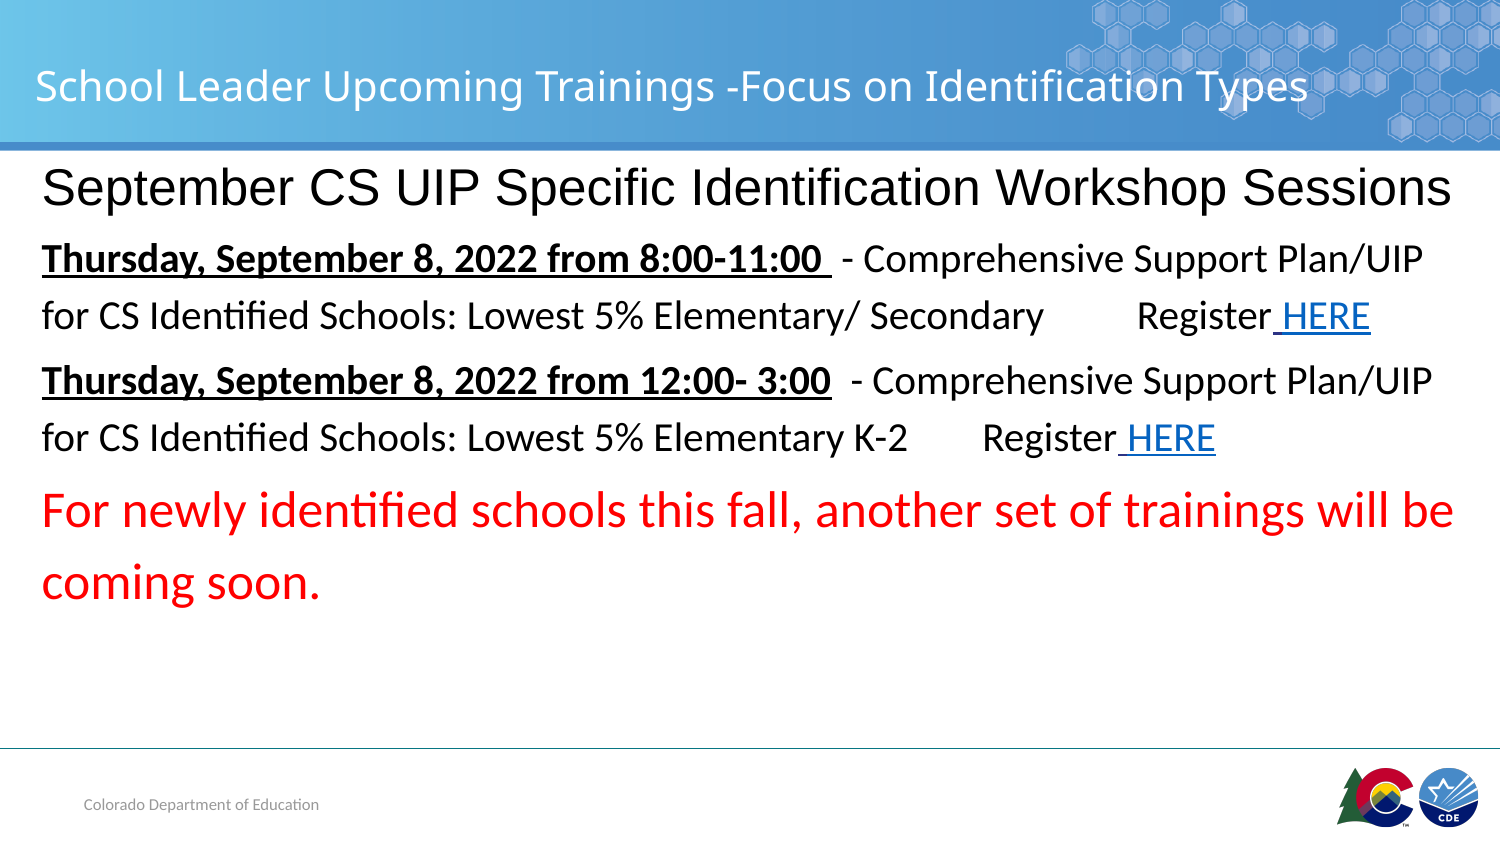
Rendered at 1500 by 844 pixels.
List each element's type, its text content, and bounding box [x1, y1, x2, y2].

picture [1336, 767, 1479, 828]
title School Leader Upcoming Trainings -Focus on Identification Types [34, 37, 1433, 132]
picture [0, 0, 1500, 151]
list September CS UIP Specific Identification Workshop Sessions Thursday, September 8, 2022 from 8:00-11:00 - Comprehensive Support Plan/UIP for CS Identified Schools: Lowest 5% Elementary/ Secondary Register HERE Thursday, September 8, 2022 from 12:00- 3:00 - Comprehensive Support Plan/UIP for CS Identified Schools: Lowest 5% Elementary K-2 Register HERE For newly identified schools this fall, another set of trainings will be coming soon. [41, 144, 1459, 669]
